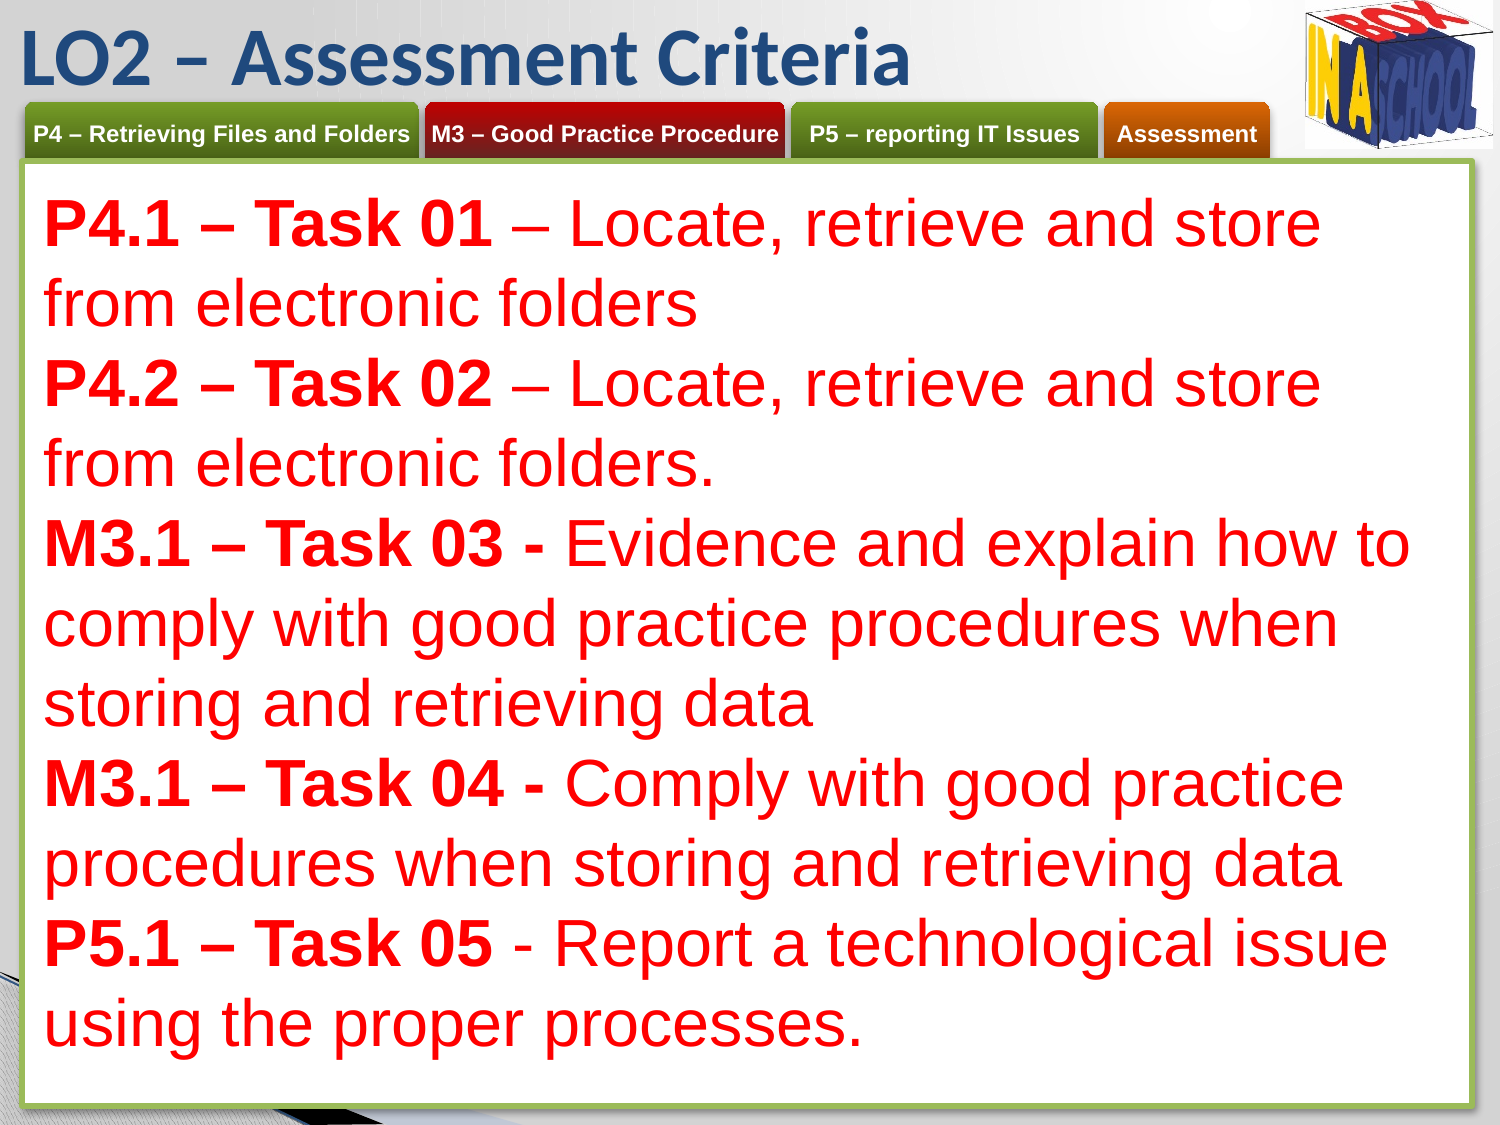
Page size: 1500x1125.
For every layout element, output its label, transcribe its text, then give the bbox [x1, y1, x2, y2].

picture [1305, 0, 1494, 149]
text_box P4.1 – Task 01 – Locate, retrieve and store from electronic folders P4.2 – Task 02 – Locate, retrieve and store from electronic folders. M3.1 – Task 03 - Evidence and explain how to comply with good practice procedures when storing and retrieving data M3.1 – Task 04 - Comply with good practice procedures when storing and retrieving data P5.1 – Task 05 - Report a technological issue using the proper processes. [29, 172, 1461, 1067]
title LO2 – Assessment Criteria [5, 7, 1317, 98]
picture [281, 1114, 303, 1125]
